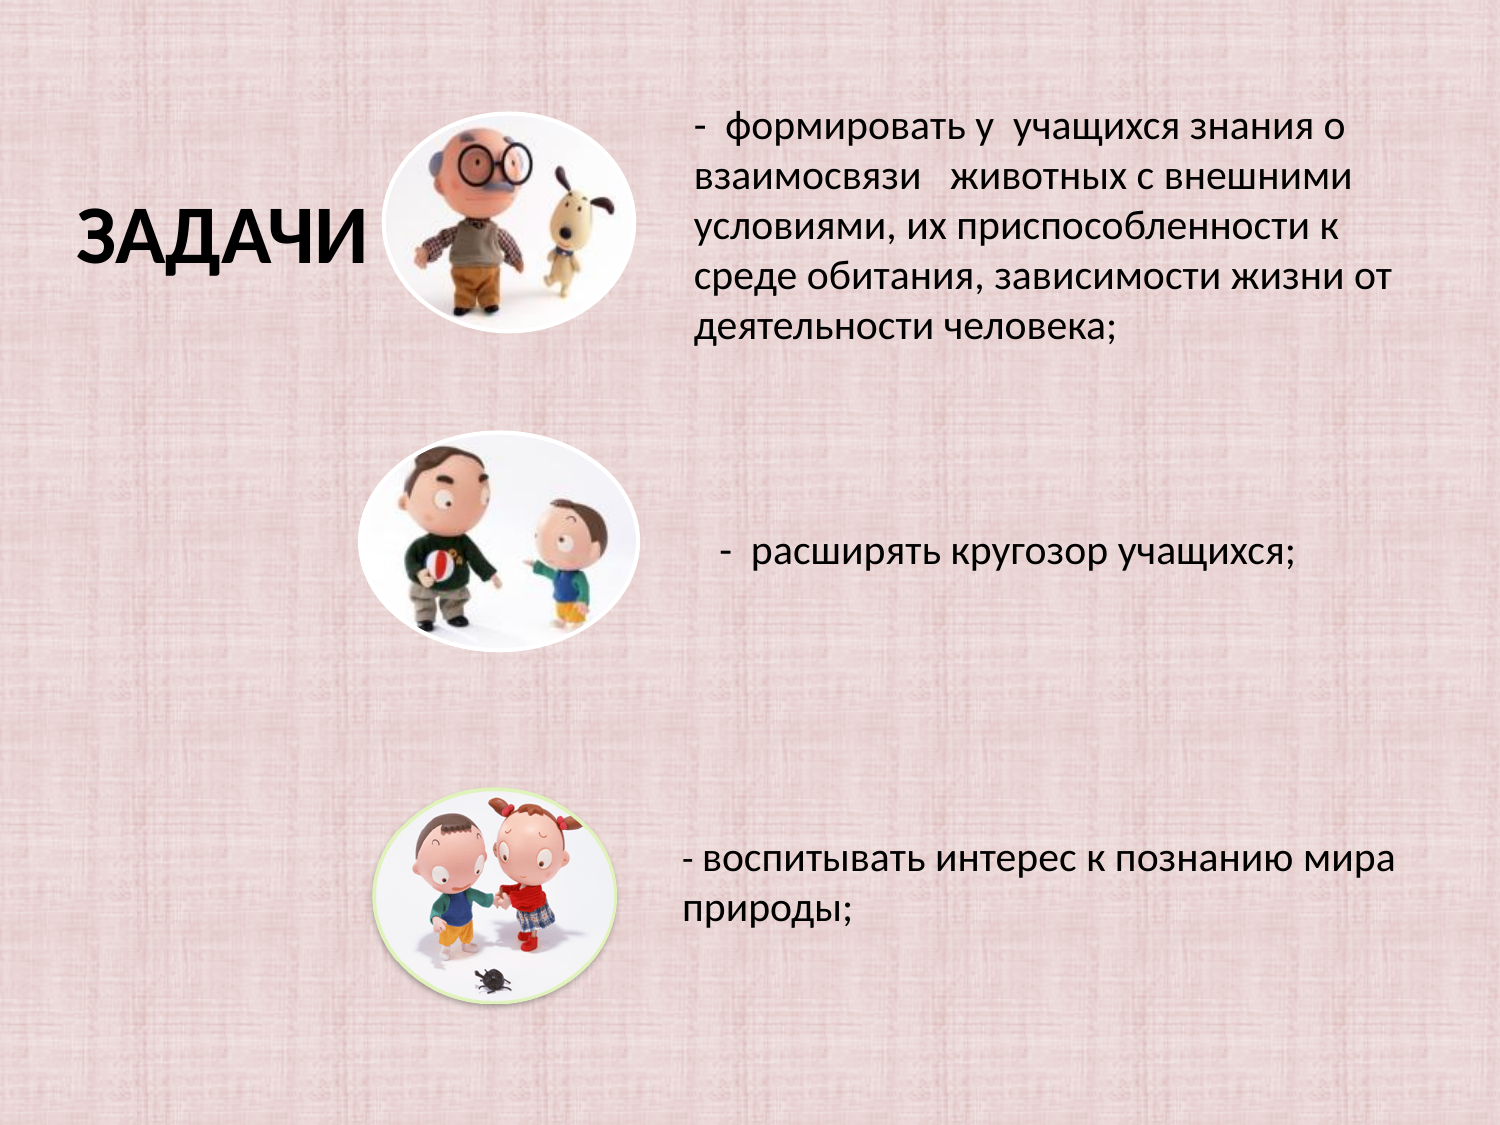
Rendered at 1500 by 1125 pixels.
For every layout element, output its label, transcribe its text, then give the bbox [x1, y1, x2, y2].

text_box ЗАДАЧИ [61, 172, 384, 288]
text_box - воспитывать интерес к познанию мира природы; [667, 822, 1418, 938]
text_box [371, 786, 618, 1005]
text_box [358, 430, 641, 653]
text_box [381, 111, 637, 334]
text_box - формировать у учащихся знания о взаимосвязи животных с внешними условиями, их приспособленности к среде обитания, зависимости жизни от деятельности человека; [679, 90, 1430, 355]
text_box - расширять кругозор учащихся; [704, 515, 1322, 580]
